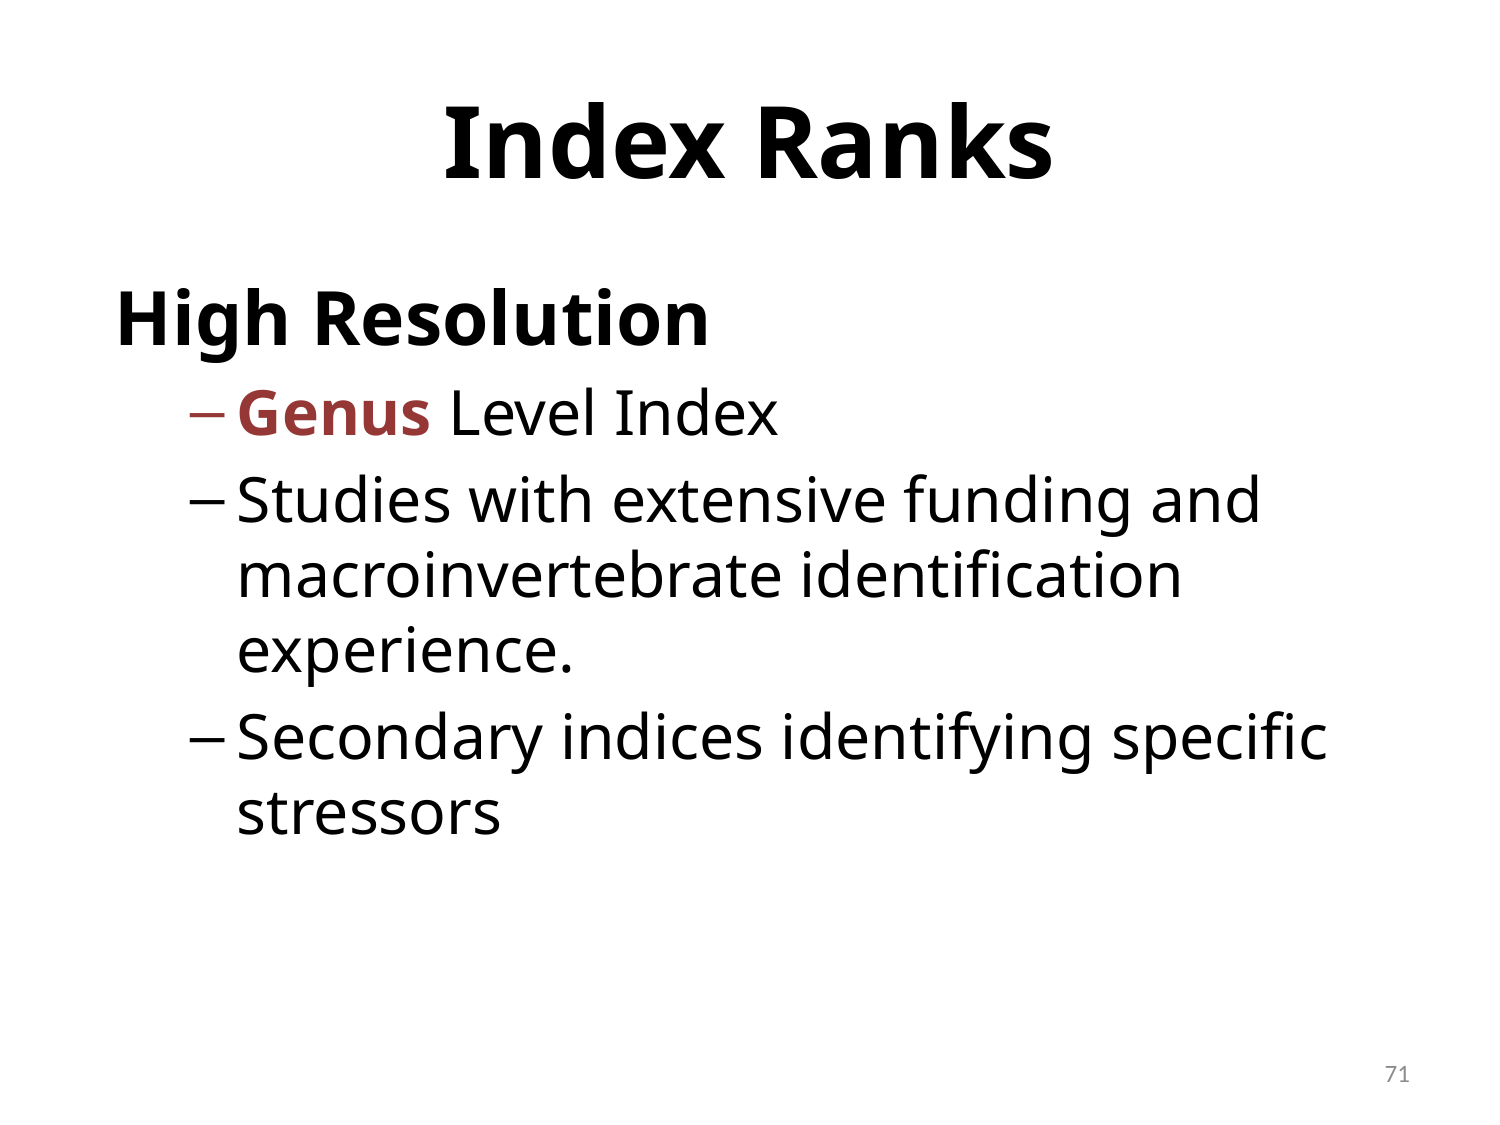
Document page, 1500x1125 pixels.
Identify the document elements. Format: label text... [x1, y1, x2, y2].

slide_number 71 [1074, 1042, 1425, 1103]
list High Resolution Genus Level Index Studies with extensive funding and macroinvertebrate identification experience. Secondary indices identifying specific stressors [99, 262, 1425, 1038]
title Index Ranks [75, 45, 1425, 233]
